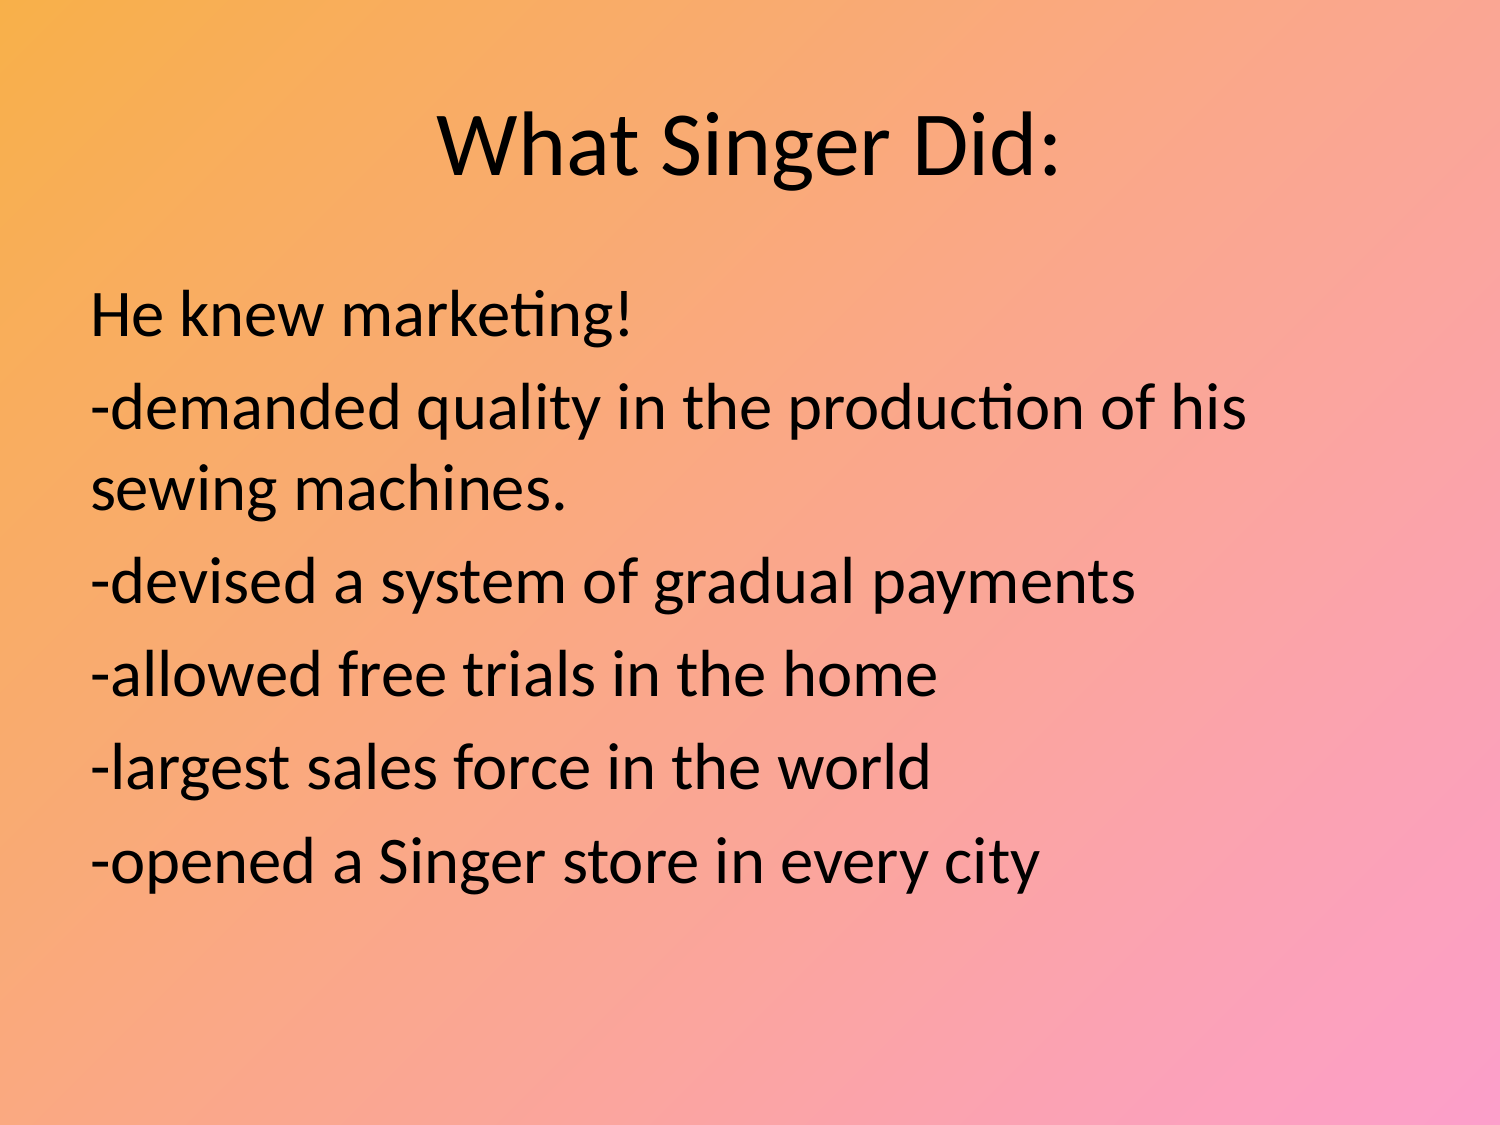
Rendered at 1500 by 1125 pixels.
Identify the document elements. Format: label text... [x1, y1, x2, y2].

title What Singer Did: [75, 45, 1425, 233]
list He knew marketing! -demanded quality in the production of his sewing machines. -devised a system of gradual payments -allowed free trials in the home -largest sales force in the world -opened a Singer store in every city [75, 262, 1425, 1005]
